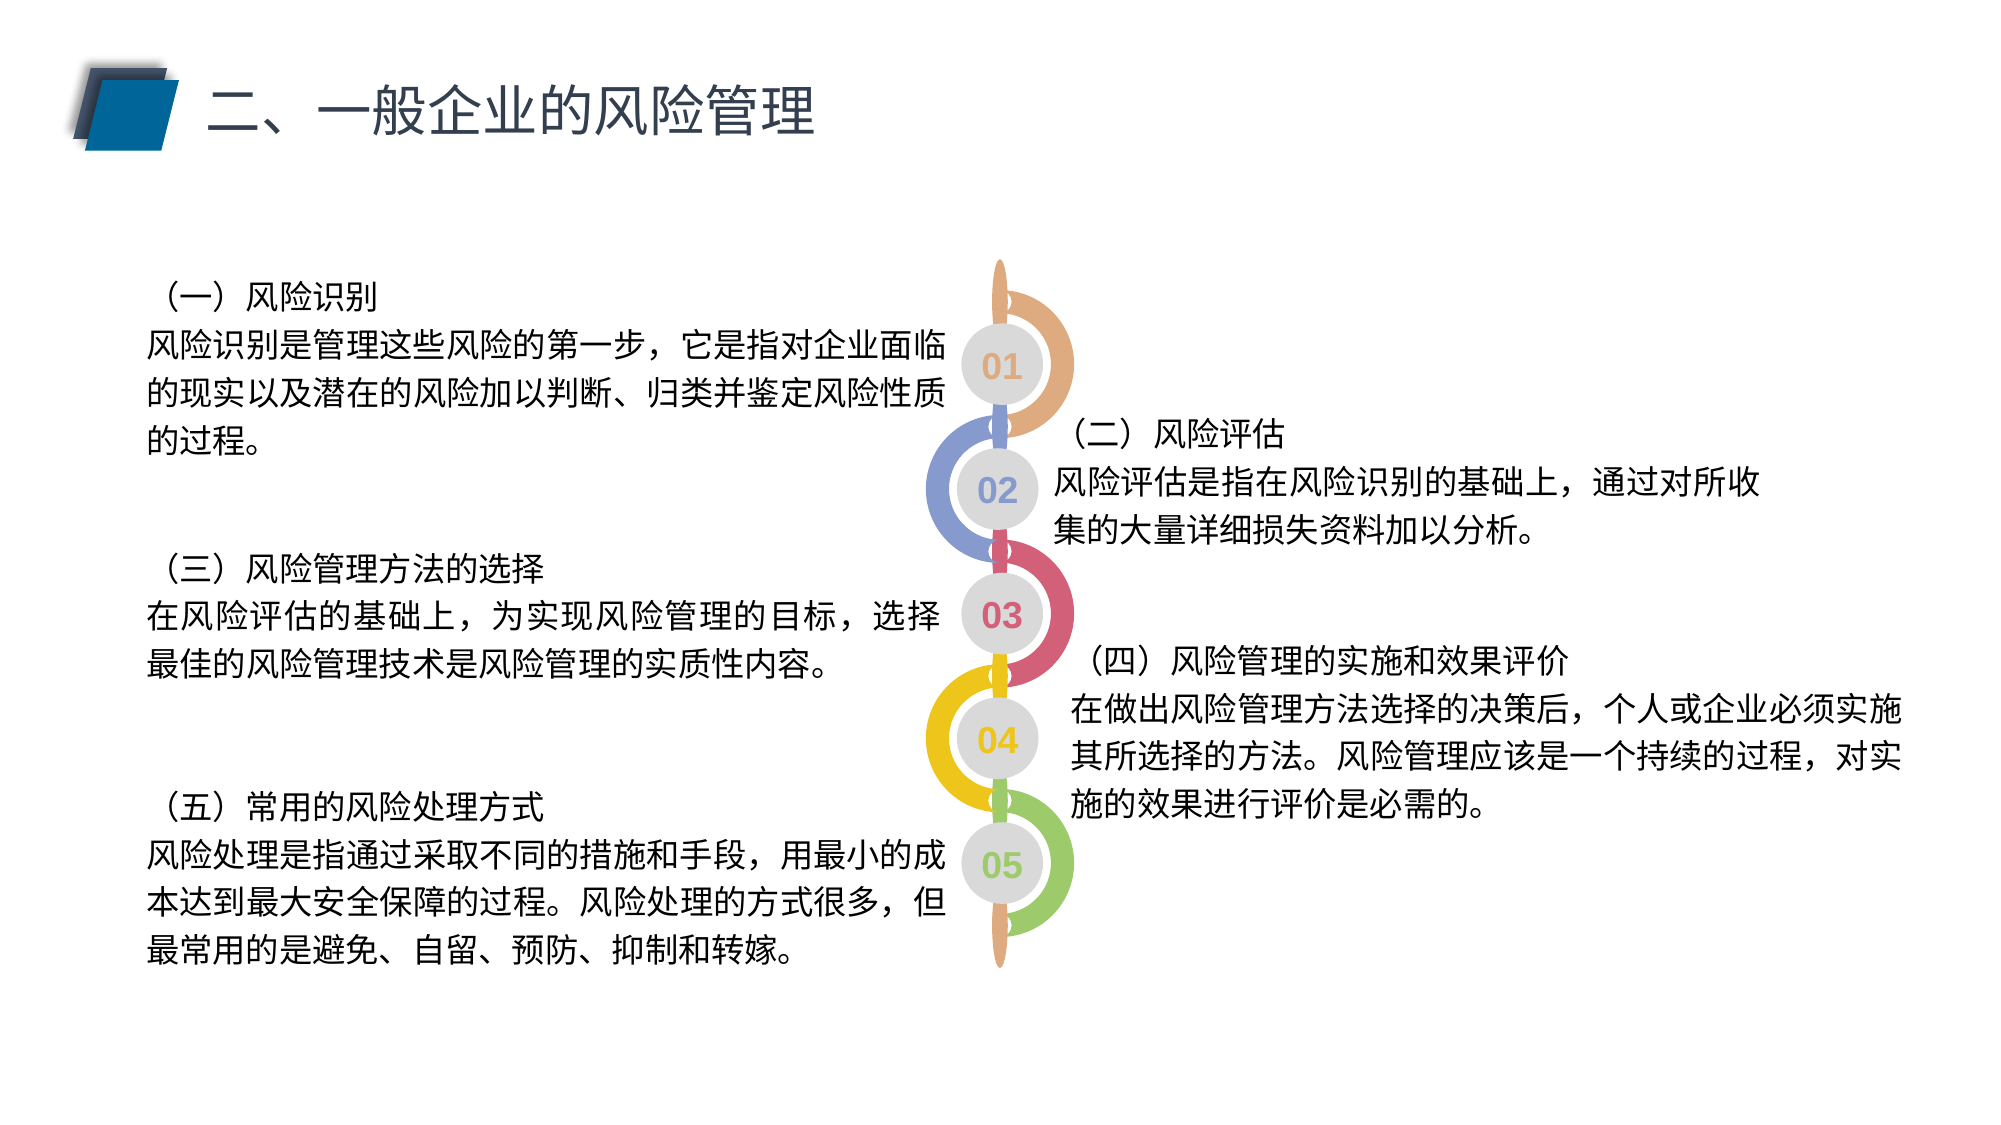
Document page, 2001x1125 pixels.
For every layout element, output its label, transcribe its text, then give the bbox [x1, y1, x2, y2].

text_box （五）常用的风险处理方式 风险处理是指通过采取不同的措施和手段，用最小的成本达到最大安全保障的过程。风险处理的方式很多，但最常用的是避免、自留、预防、抑制和转嫁。 [131, 779, 962, 969]
text_box [992, 903, 1008, 969]
text_box （一）风险识别 风险识别是管理这些风险的第一步，它是指对企业面临的现实以及潜在的风险加以判断、归类并鉴定风险性质的过程。 [131, 259, 962, 470]
text_box （四）风险管理的实施和效果评价 在做出风险管理方法选择的决策后，个人或企业必须实施其所选择的方法。风险管理应该是一个持续的过程，对实施的效果进行评价是必需的。 [1056, 633, 1918, 823]
text_box [999, 539, 1075, 688]
text_box [962, 414, 1000, 456]
text_box 二、一般企业的风险管理 [190, 68, 913, 150]
text_box [992, 654, 1008, 698]
text_box 03 [961, 572, 1044, 655]
text_box [992, 540, 1008, 573]
text_box （二）风险评估 风险评估是指在风险识别的基础上，通过对所收集的大量详细损失资料加以分析。 [1038, 404, 1776, 549]
text_box 05 [962, 822, 1044, 904]
text_box [1008, 789, 1075, 937]
text_box [925, 664, 1000, 813]
text_box 02 [956, 448, 1038, 530]
text_box [925, 470, 1000, 564]
text_box 01 [962, 323, 1044, 405]
text_box [992, 405, 1008, 449]
text_box [992, 529, 1008, 539]
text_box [73, 68, 179, 151]
text_box （三）风险管理方法的选择 在风险评估的基础上，为实现风险管理的目标，选择最佳的风险管理技术是风险管理的实质性内容。 [131, 529, 956, 694]
text_box [1008, 290, 1075, 438]
text_box 04 [956, 697, 1039, 780]
text_box [992, 259, 1008, 324]
text_box [992, 779, 1008, 823]
